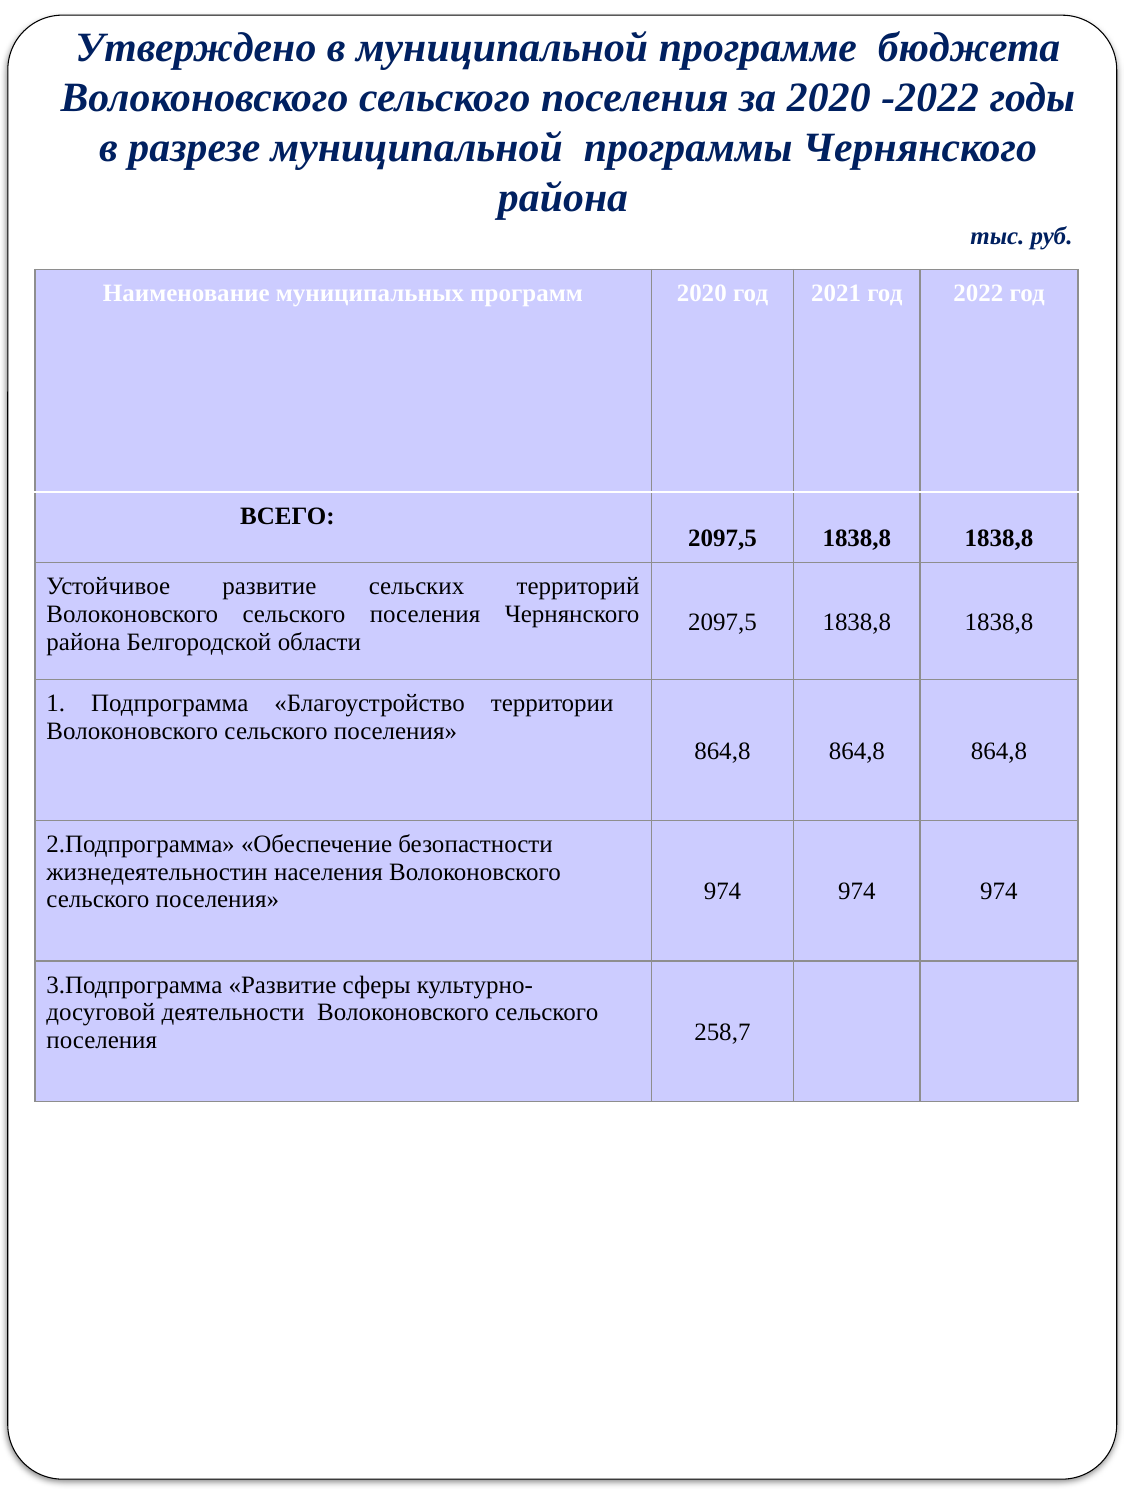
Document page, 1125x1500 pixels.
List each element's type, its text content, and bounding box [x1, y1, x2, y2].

table_cell 1. Подпрограмма «Благоустройство территории Волоконовского сельского поселения» [36, 680, 651, 820]
table_cell Устойчивое развитие сельских территорий Волоконовского сельского поселения Чернянского района Белгородской области [36, 563, 651, 679]
table_cell 974 [921, 821, 1077, 960]
table_cell 864,8 [794, 680, 919, 820]
table_cell [794, 962, 919, 1101]
table_cell 864,8 [652, 680, 793, 820]
table_cell 2097,5 [652, 493, 793, 562]
table_cell 1838,8 [794, 563, 919, 679]
table_cell 3.Подпрограмма «Развитие сферы культурно-досуговой деятельности Волоконовского сельского поселения [36, 962, 651, 1101]
table_header Наименование муниципальных программ [36, 270, 651, 491]
table_cell 2.Подпрограмма» «Обеспечение безопастности жизнедеятельностин населения Волоконовского сельского поселения» [36, 821, 651, 960]
table_cell 974 [652, 821, 793, 960]
text_box Утверждено в муниципальной программе бюджета Волоконовского сельского поселения за 2020 -2022 годы в разрезе муниципальной программы Чернянского района тыс. руб. [42, 12, 1094, 258]
table_header 2022 год [921, 270, 1077, 491]
table_header 2020 год [652, 270, 793, 491]
table_cell 2097,5 [652, 563, 793, 679]
table_cell 1838,8 [921, 563, 1077, 679]
table_cell 1838,8 [921, 493, 1077, 562]
table_cell 864,8 [921, 680, 1077, 820]
table_cell 974 [794, 821, 919, 960]
table_cell ВСЕГО: [36, 493, 651, 562]
table_cell 258,7 [652, 962, 793, 1101]
table_header 2021 год [794, 270, 919, 491]
table_cell [921, 962, 1077, 1101]
table_cell 1838,8 [794, 493, 919, 562]
